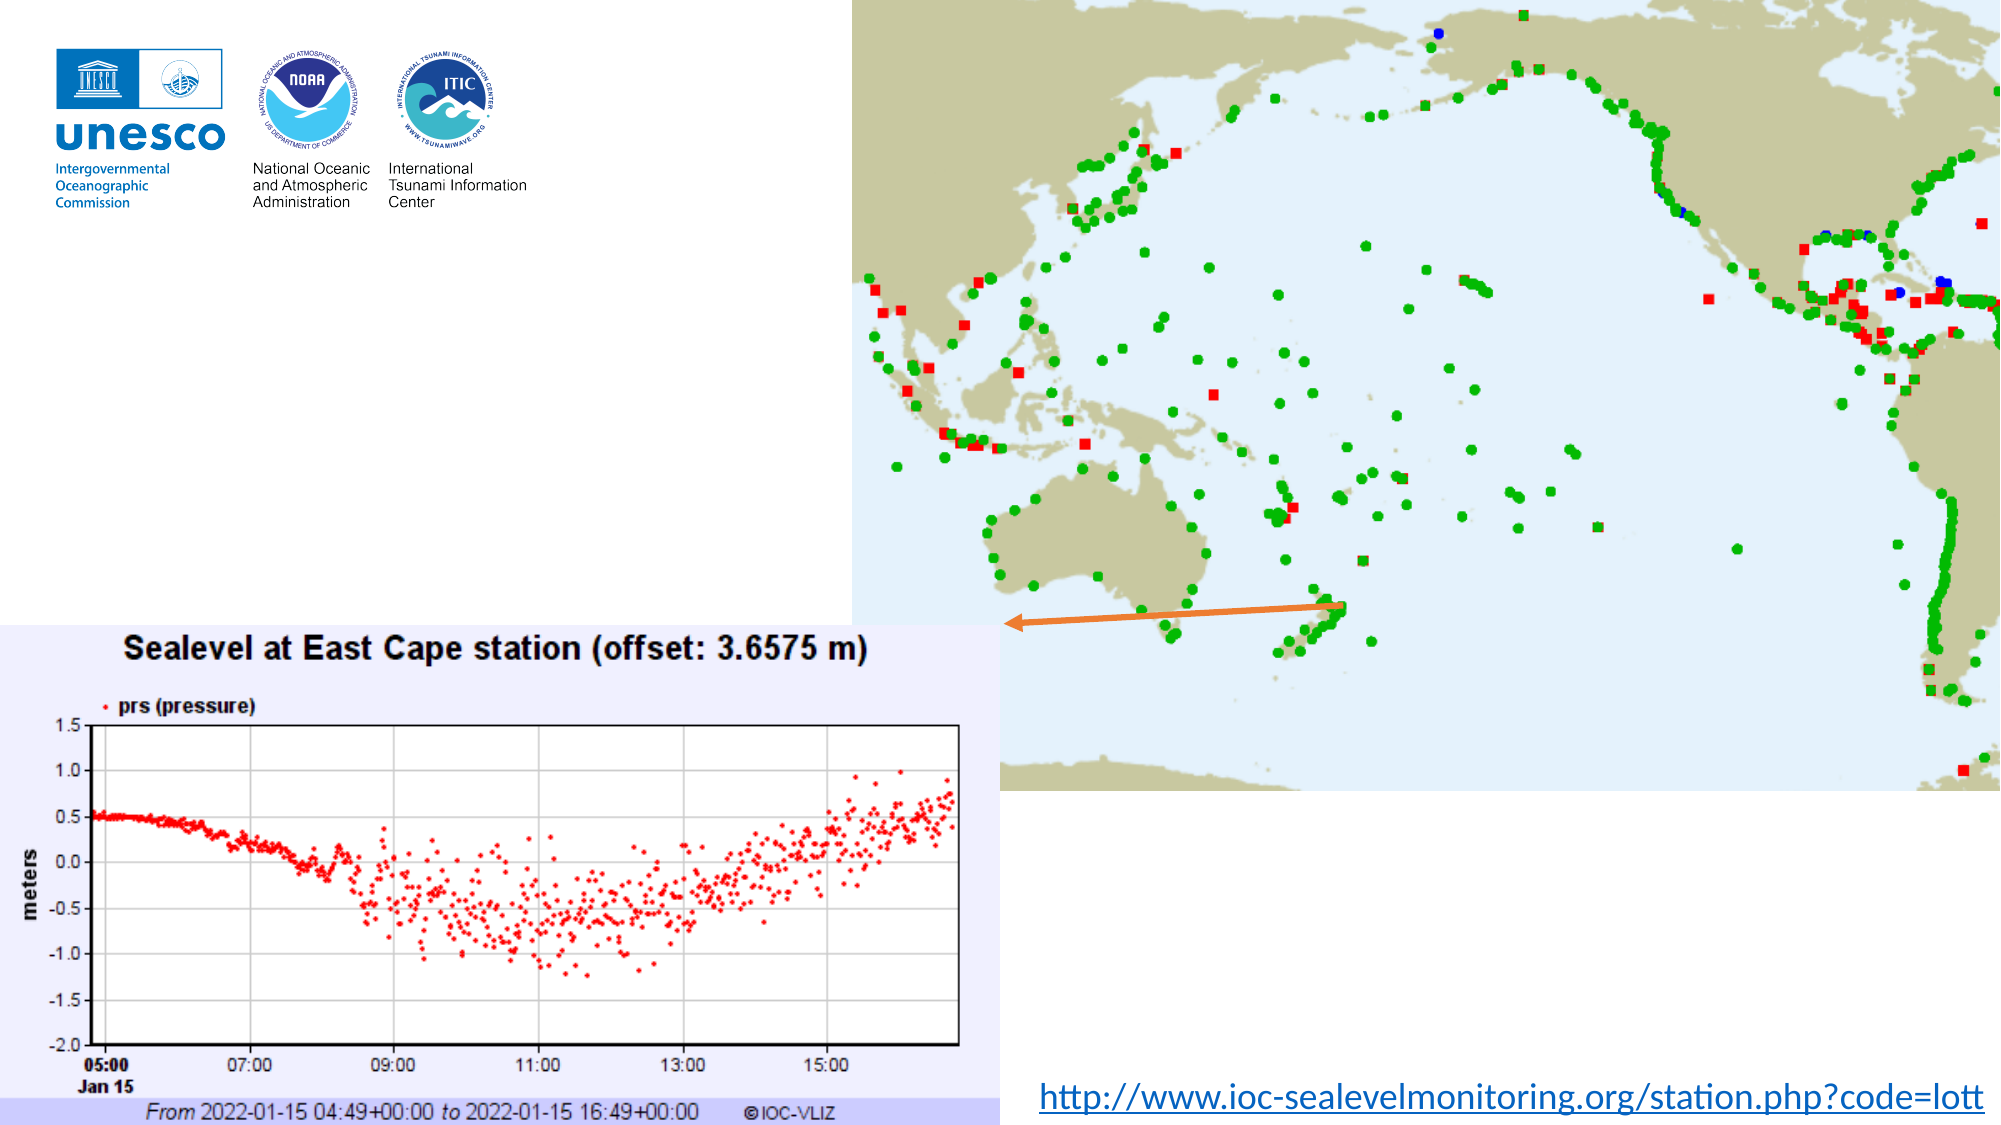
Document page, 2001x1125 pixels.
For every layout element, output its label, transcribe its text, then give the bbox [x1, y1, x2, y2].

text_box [1003, 605, 1344, 624]
text_box http://www.ioc-sealevelmonitoring.org/station.php?code=lott [1000, 1064, 2000, 1125]
picture [43, 35, 527, 221]
picture [0, 0, 2000, 1125]
